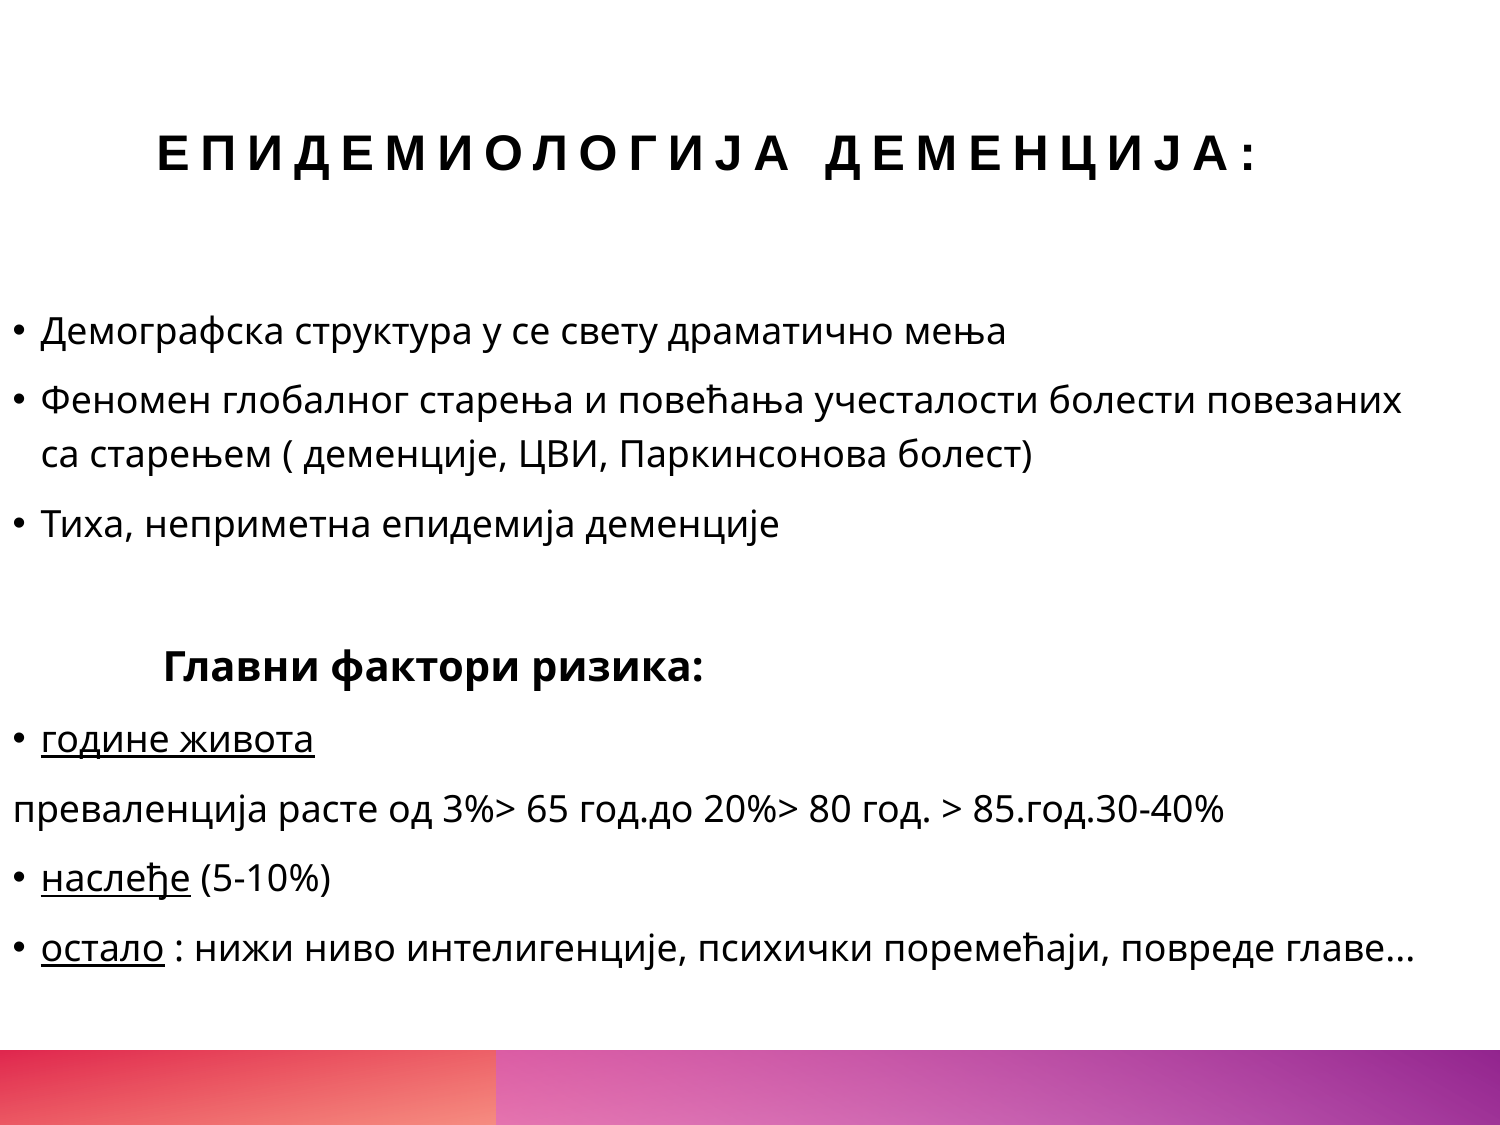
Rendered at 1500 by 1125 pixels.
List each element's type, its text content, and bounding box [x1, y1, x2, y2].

title Епидемиологија деменција: [156, 75, 1344, 180]
list Демографска структура у се свету драматично мења Феномен глобалног старења и повећања учесталости болести повезаних са старењем ( деменције, ЦВИ, Паркинсонова болест) Тиха, неприметна епидемија деменције Главни фактори ризика: године живота преваленција расте од 3%> 65 год.до 20%> 80 год. > 85.год.30-40% наслеђе (5-10%) остало : нижи ниво интелигенције, психички поремећаји, повреде главе... [12, 297, 1450, 1123]
